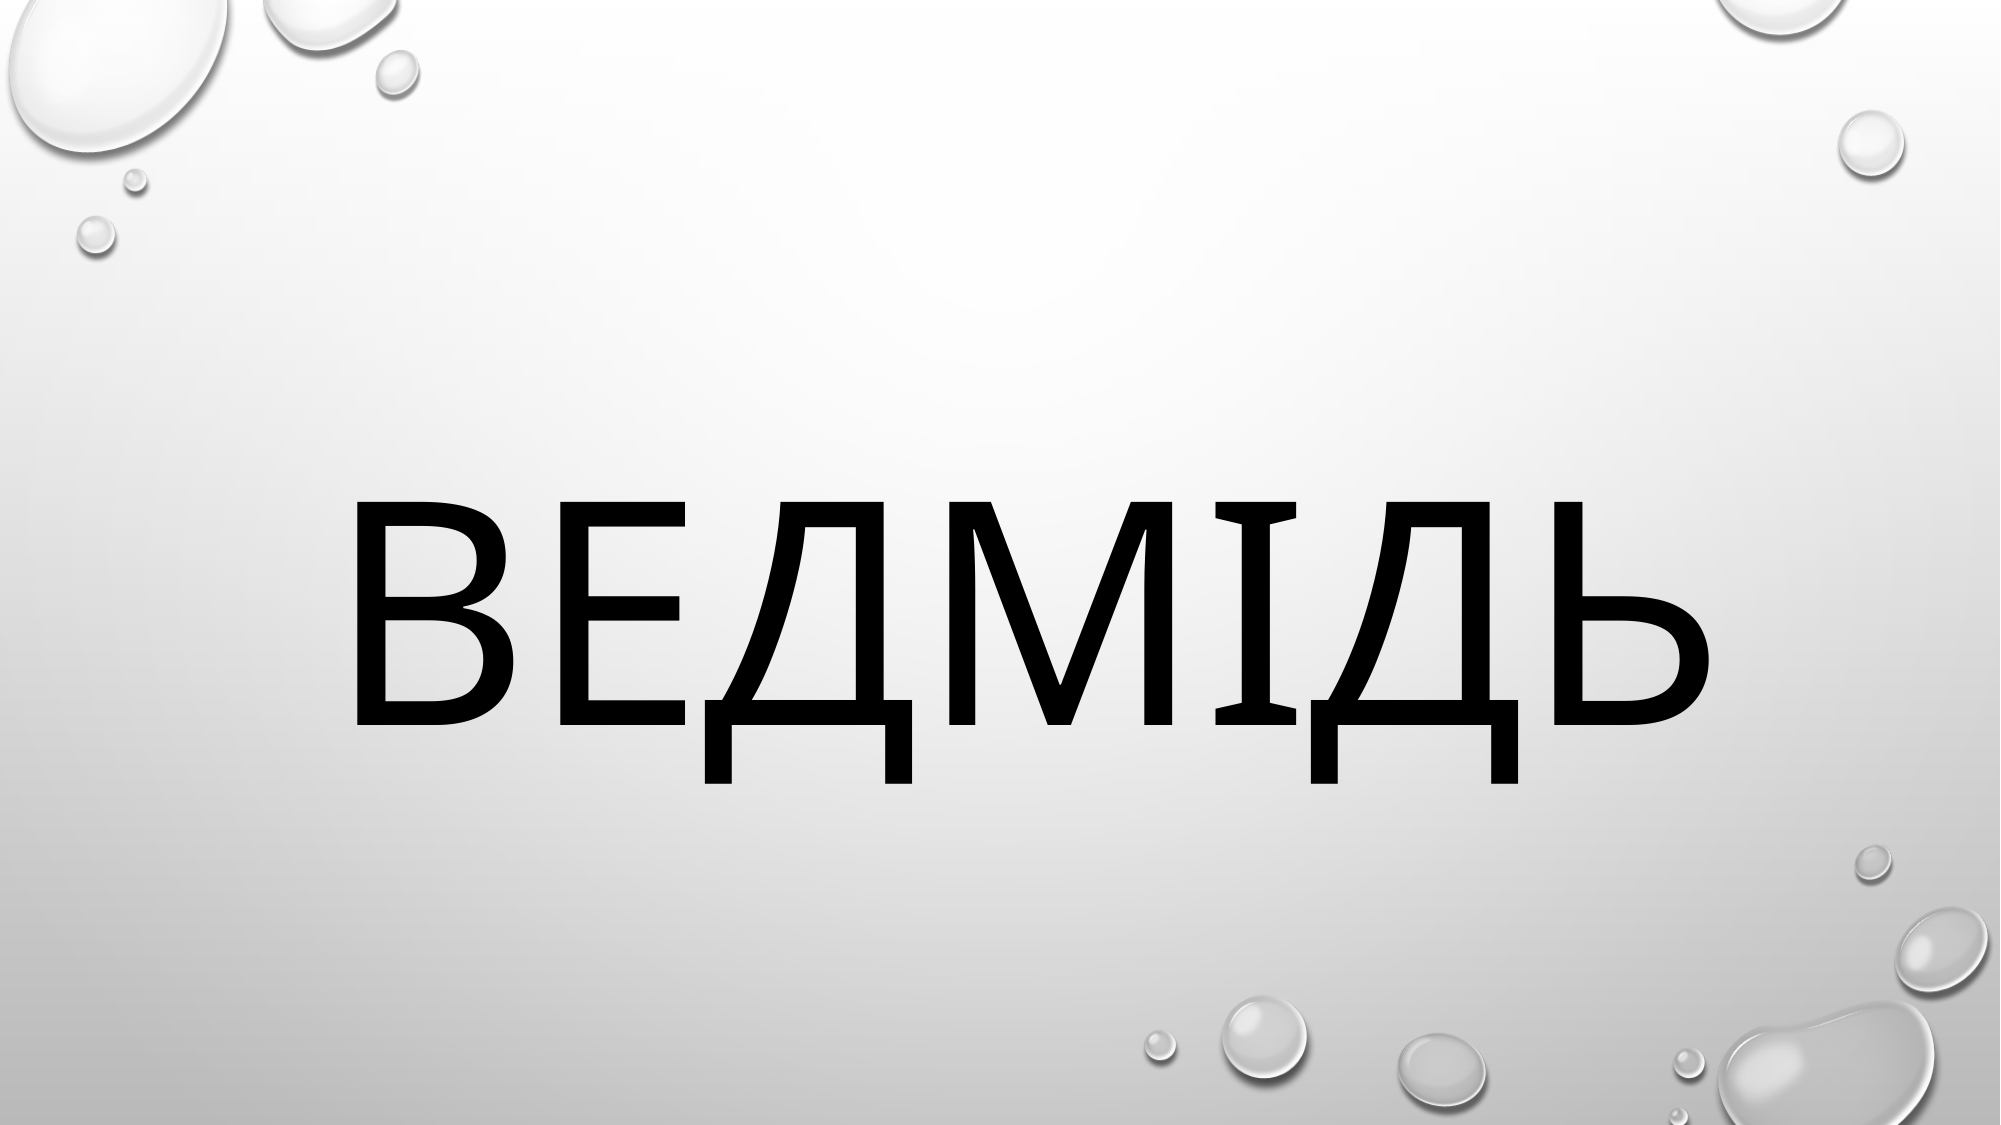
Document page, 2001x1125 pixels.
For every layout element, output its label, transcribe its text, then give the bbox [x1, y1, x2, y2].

title ведмідь [149, 135, 1904, 801]
picture [0, 0, 2000, 1125]
